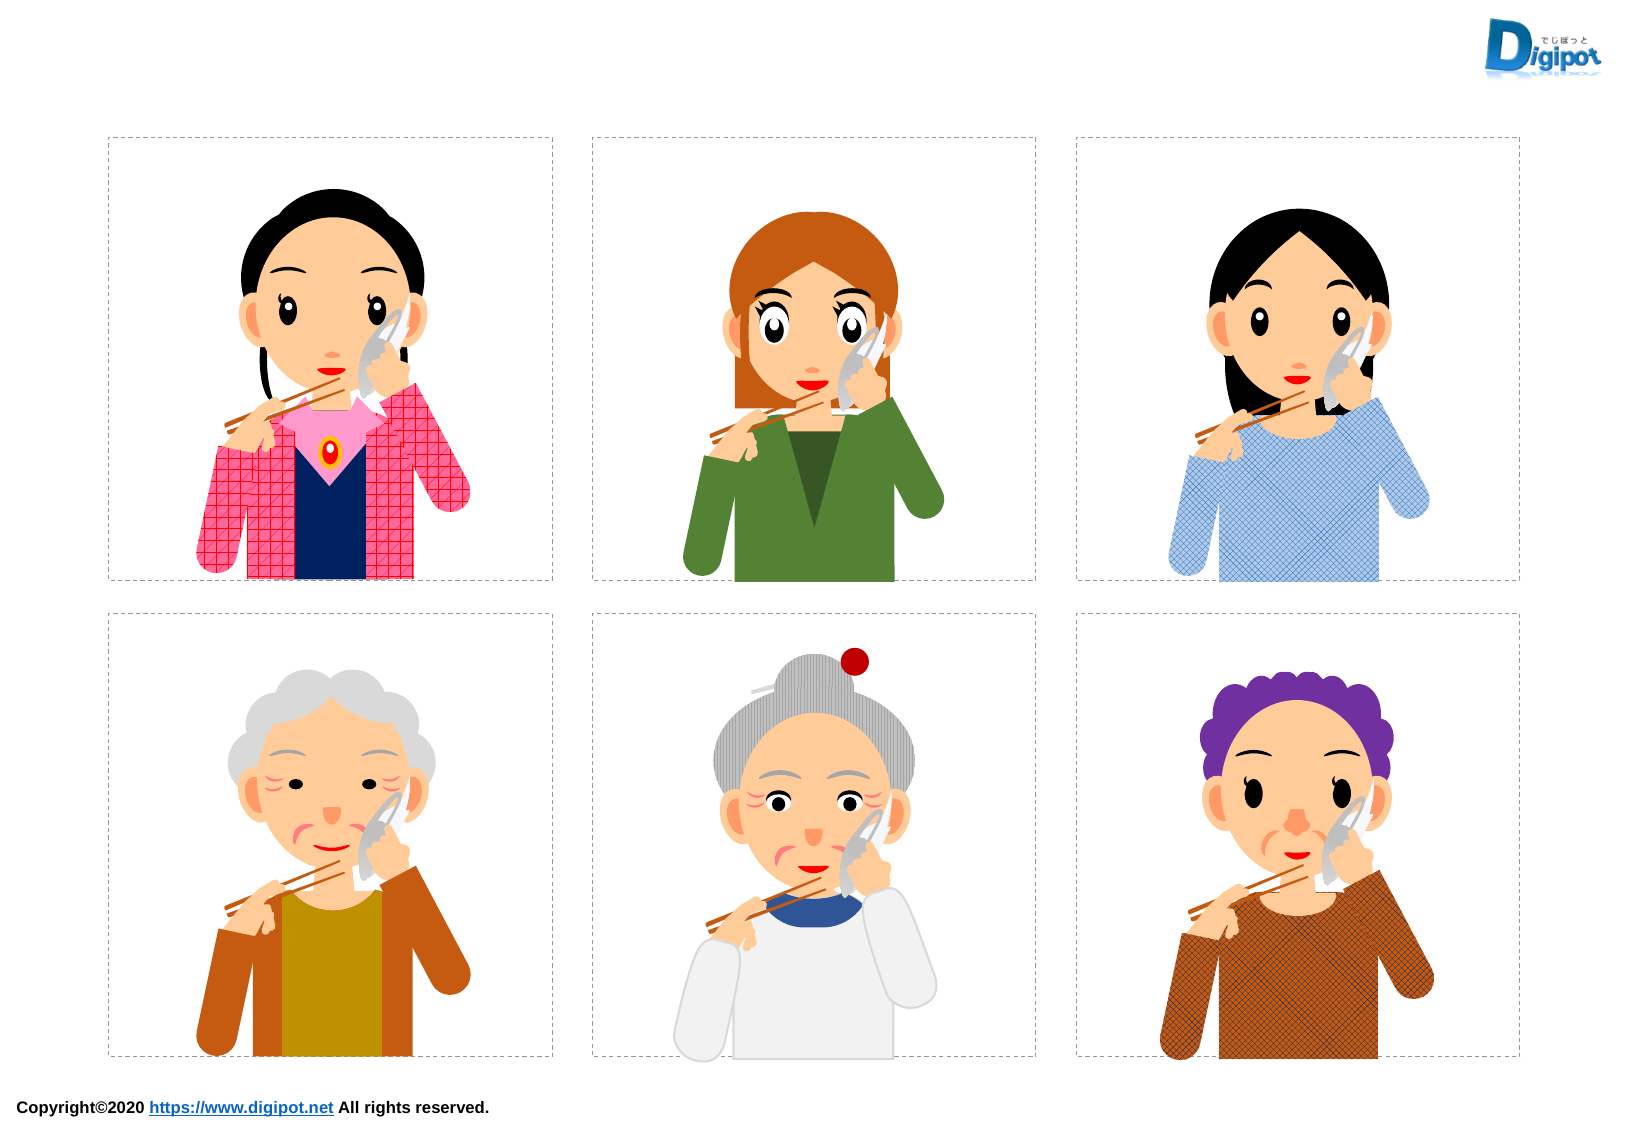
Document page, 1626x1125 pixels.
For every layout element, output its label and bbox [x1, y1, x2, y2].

text_box [1168, 671, 1413, 1061]
text_box [681, 647, 924, 1062]
picture [1485, 18, 1602, 82]
text_box [204, 189, 450, 580]
text_box [204, 669, 450, 1057]
text_box [691, 211, 924, 583]
text_box [1176, 191, 1410, 583]
